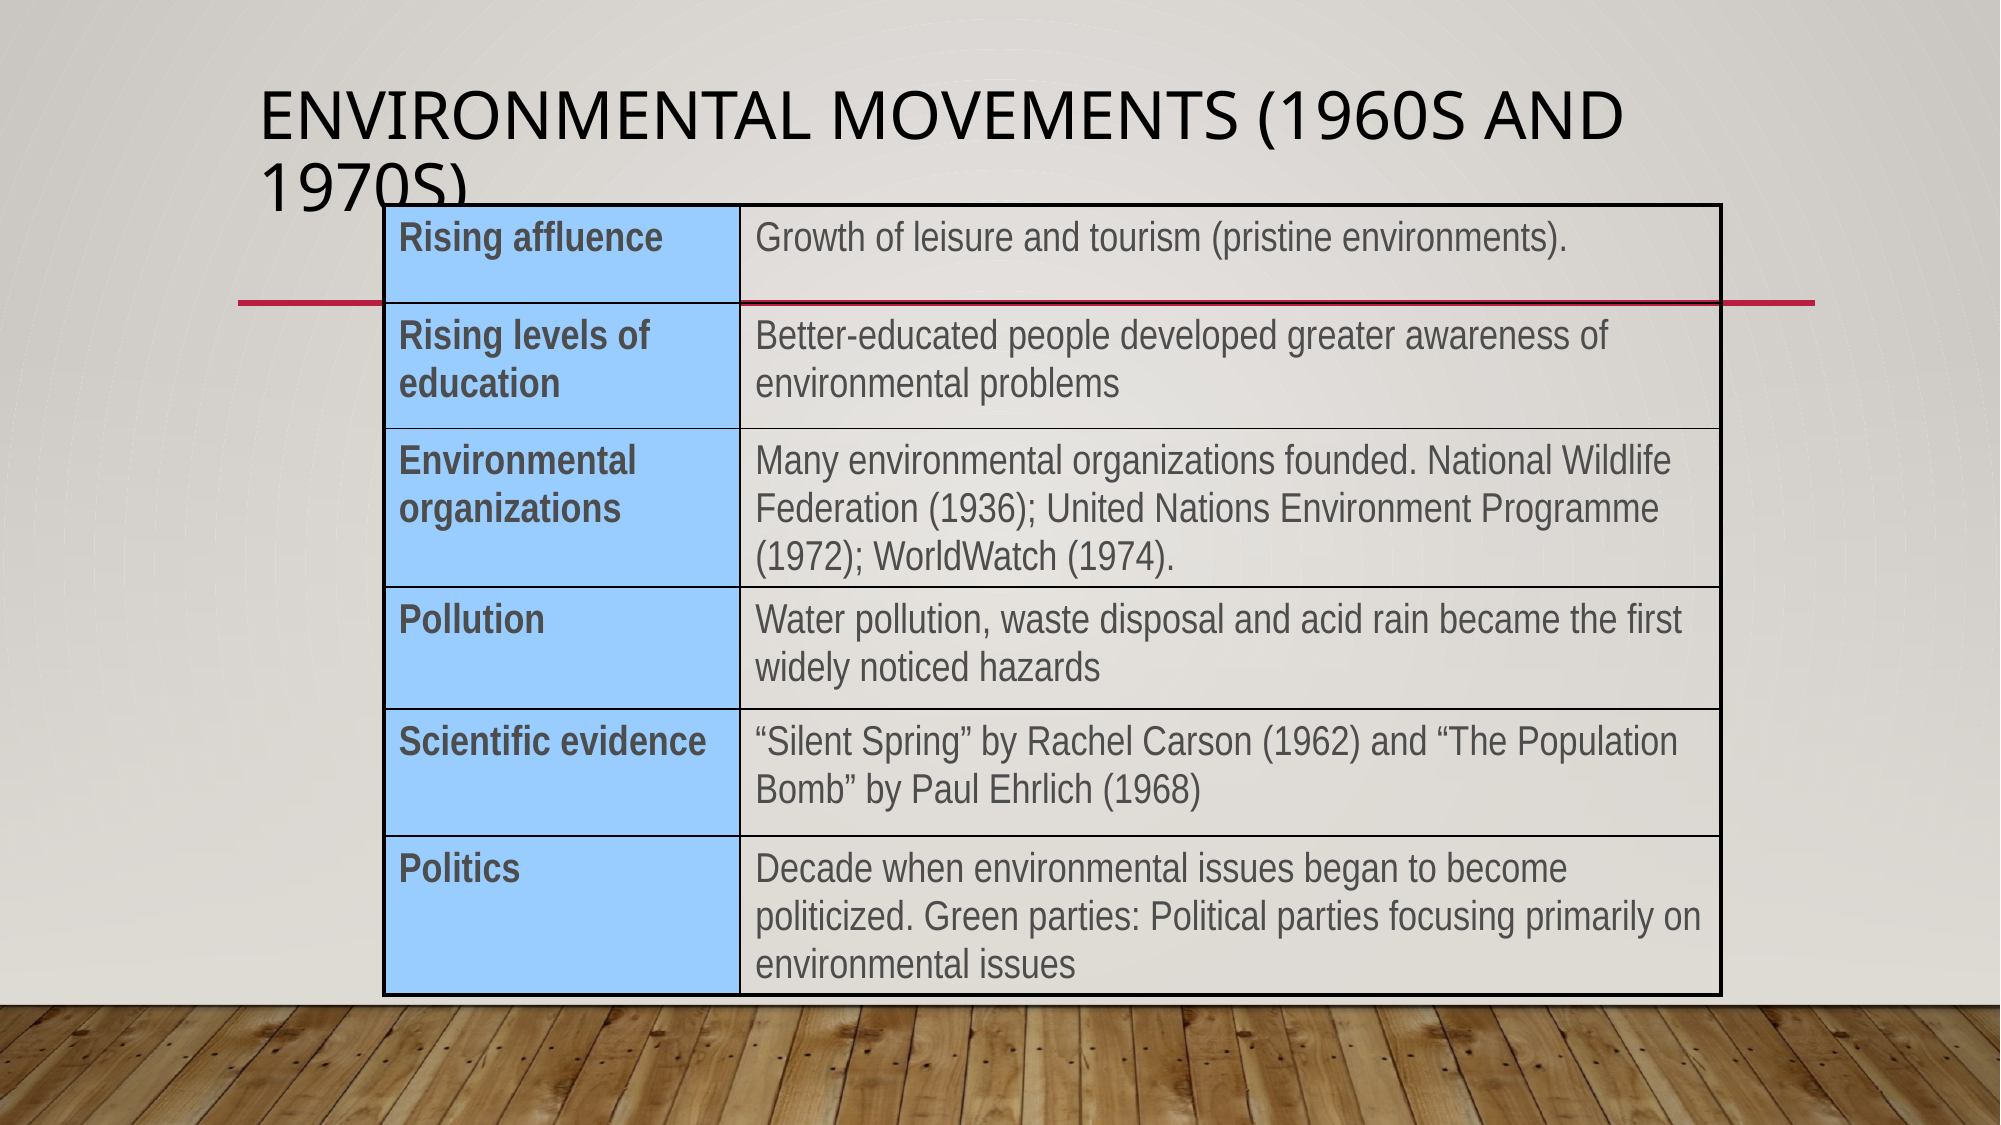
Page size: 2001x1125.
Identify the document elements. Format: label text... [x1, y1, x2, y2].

table_header Growth of leisure and tourism (pristine environments). [741, 207, 1719, 302]
table_cell Decade when environmental issues began to become politicized. Green parties: Political parties focusing primarily on environmental issues [741, 837, 1719, 993]
table_header Rising affluence [386, 207, 739, 302]
table_cell Rising levels of education [386, 304, 739, 428]
table_cell Scientific evidence [386, 710, 739, 835]
title Environmental Movements (1960s and 1970s) [243, 74, 1819, 247]
table_cell Many environmental organizations founded. National Wildlife Federation (1936); United Nations Environment Programme (1972); WorldWatch (1974). [741, 429, 1719, 586]
table_cell Water pollution, waste disposal and acid rain became the first widely noticed hazards [741, 588, 1719, 708]
picture [0, 1005, 2000, 1125]
table_cell Environmental organizations [386, 429, 739, 586]
table_cell Politics [386, 837, 739, 993]
table_cell Pollution [386, 588, 739, 708]
table_cell “Silent Spring” by Rachel Carson (1962) and “The Population Bomb” by Paul Ehrlich (1968) [741, 710, 1719, 835]
table_cell Better-educated people developed greater awareness of environmental problems [741, 304, 1719, 428]
